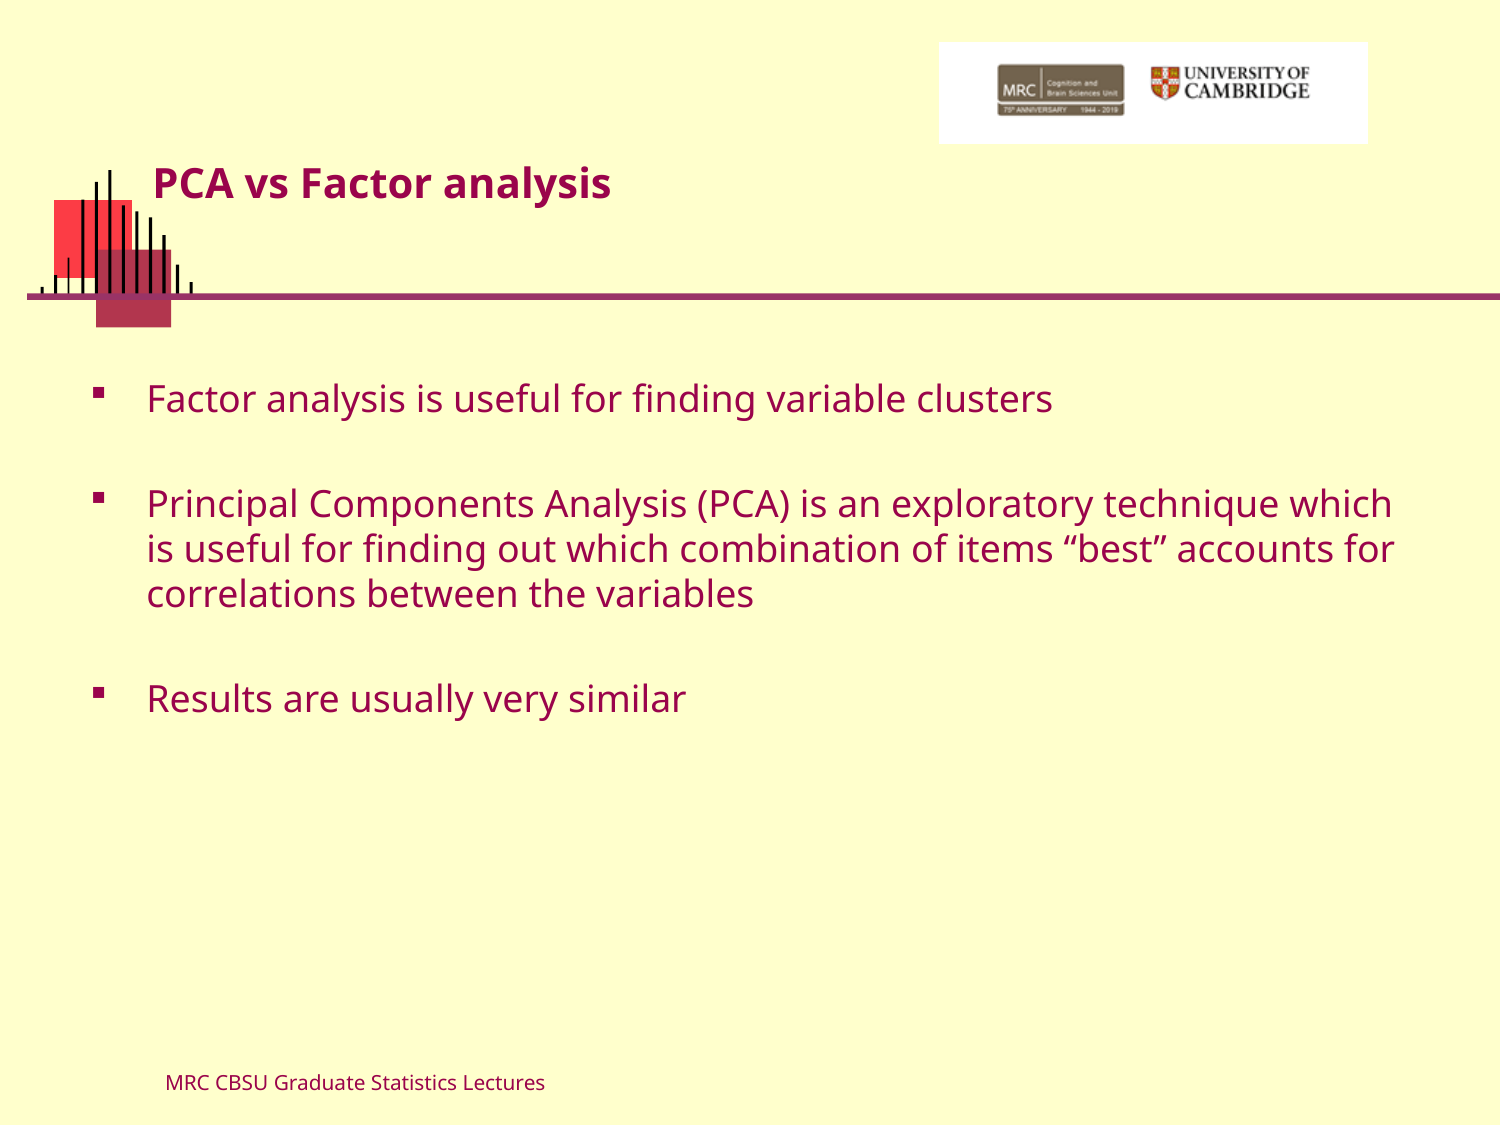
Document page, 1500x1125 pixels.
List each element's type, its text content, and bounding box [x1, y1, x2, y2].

list Factor analysis is useful for finding variable clusters Principal Components Analysis (PCA) is an exploratory technique which is useful for finding out which combination of items “best” accounts for correlations between the variables Results are usually very similar [75, 262, 1425, 1038]
picture [939, 42, 1368, 144]
title PCA vs Factor analysis [137, 137, 988, 233]
footer MRC CBSU Graduate Statistics Lectures [149, 1062, 988, 1101]
